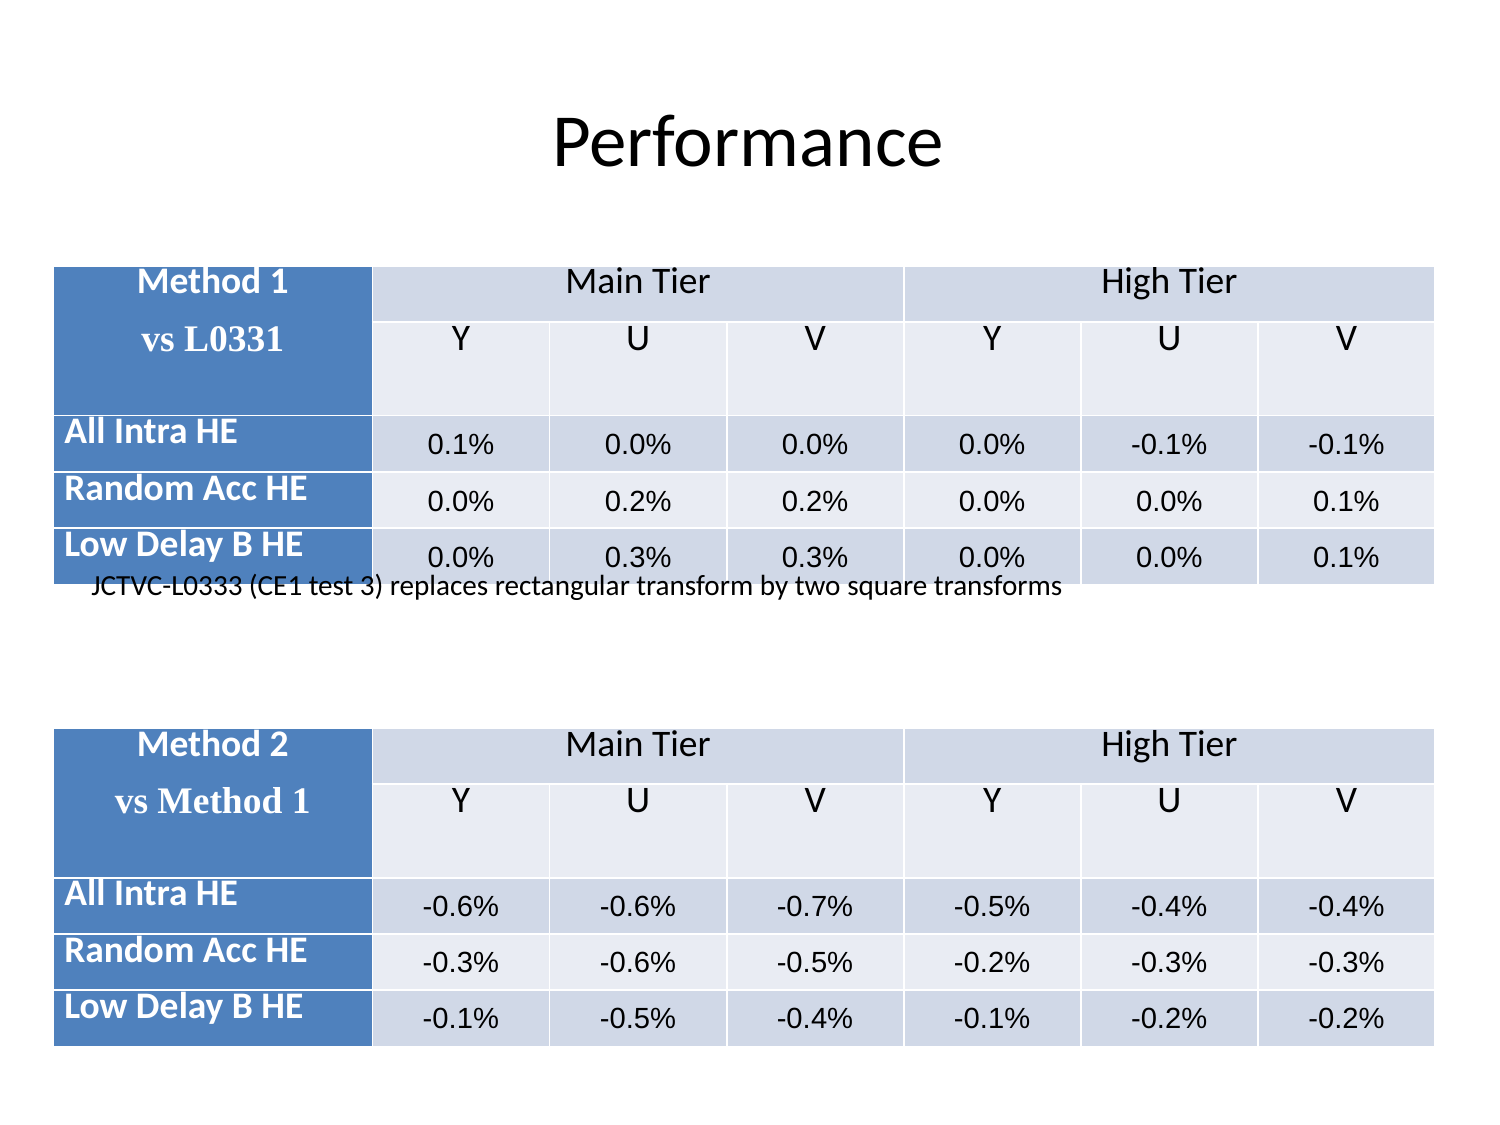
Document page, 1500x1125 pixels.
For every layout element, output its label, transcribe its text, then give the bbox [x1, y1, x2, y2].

table_cell -0.4% [728, 991, 903, 1046]
table_header Method 1 vs L0331 [54, 267, 372, 415]
table_cell 0.3% [550, 529, 726, 559]
table_cell -0.7% [728, 879, 903, 933]
table_header Method 2 vs Method 1 [54, 729, 372, 877]
table_cell -0.3% [1082, 935, 1257, 989]
table_cell 0.0% [905, 416, 1080, 471]
table_cell 0.3% [728, 529, 903, 559]
table_cell V [728, 323, 903, 415]
table_cell -0.6% [373, 879, 549, 933]
table_cell -0.6% [550, 935, 726, 989]
table_cell -0.2% [1259, 991, 1434, 1046]
table_cell U [550, 785, 726, 877]
table_cell Low Delay B HE [54, 529, 372, 584]
table_cell 0.0% [905, 473, 1080, 527]
table_cell All Intra HE [54, 416, 372, 471]
table_cell -0.3% [373, 935, 549, 989]
table_cell Y [373, 323, 549, 415]
table_cell 0.2% [728, 473, 903, 527]
table_header Main Tier [373, 729, 903, 783]
table_cell Random Acc HE [54, 935, 372, 989]
table_cell -0.5% [728, 935, 903, 989]
table_cell -0.1% [1082, 416, 1257, 471]
table_cell -0.2% [905, 935, 1080, 989]
table_cell -0.6% [550, 879, 726, 933]
table_cell 0.0% [1082, 529, 1257, 584]
table_cell All Intra HE [54, 879, 372, 933]
table_header High Tier [905, 267, 1434, 321]
table_cell -0.4% [1082, 879, 1257, 933]
table_cell -0.4% [1259, 879, 1434, 933]
table_cell 0.1% [1259, 473, 1434, 527]
table_cell -0.3% [1259, 935, 1434, 989]
text_box JCTVC-L0333 (CE1 test 3) replaces rectangular transform by two square transforms [76, 559, 1223, 609]
table_cell Low Delay B HE [54, 991, 372, 1046]
table_cell 0.0% [1082, 473, 1257, 527]
table_cell Y [905, 785, 1080, 877]
table_cell V [728, 785, 903, 877]
table_cell U [550, 323, 726, 415]
table_cell Y [373, 785, 549, 877]
table_cell 0.1% [373, 416, 549, 471]
table_cell 0.0% [550, 416, 726, 471]
table_cell -0.1% [373, 991, 549, 1046]
table_cell Random Acc HE [54, 473, 372, 527]
table_cell -0.1% [1259, 416, 1434, 471]
table_cell 0.2% [550, 473, 726, 527]
table_cell -0.1% [905, 991, 1080, 1046]
table_header High Tier [905, 729, 1434, 783]
table_cell U [1082, 785, 1257, 877]
table_cell Y [905, 323, 1080, 415]
table_cell V [1259, 323, 1434, 415]
table_cell 0.0% [728, 416, 903, 471]
table_cell 0.1% [1259, 529, 1434, 584]
table_cell 0.0% [373, 529, 549, 559]
text_box Performance [73, 42, 1424, 231]
table_cell 0.0% [373, 473, 549, 527]
table_cell -0.5% [550, 991, 726, 1046]
table_cell V [1259, 785, 1434, 877]
table_header Main Tier [373, 267, 903, 321]
table_cell 0.0% [905, 529, 1080, 559]
table_cell -0.2% [1082, 991, 1257, 1046]
table_cell U [1082, 323, 1257, 415]
table_cell -0.5% [905, 879, 1080, 933]
